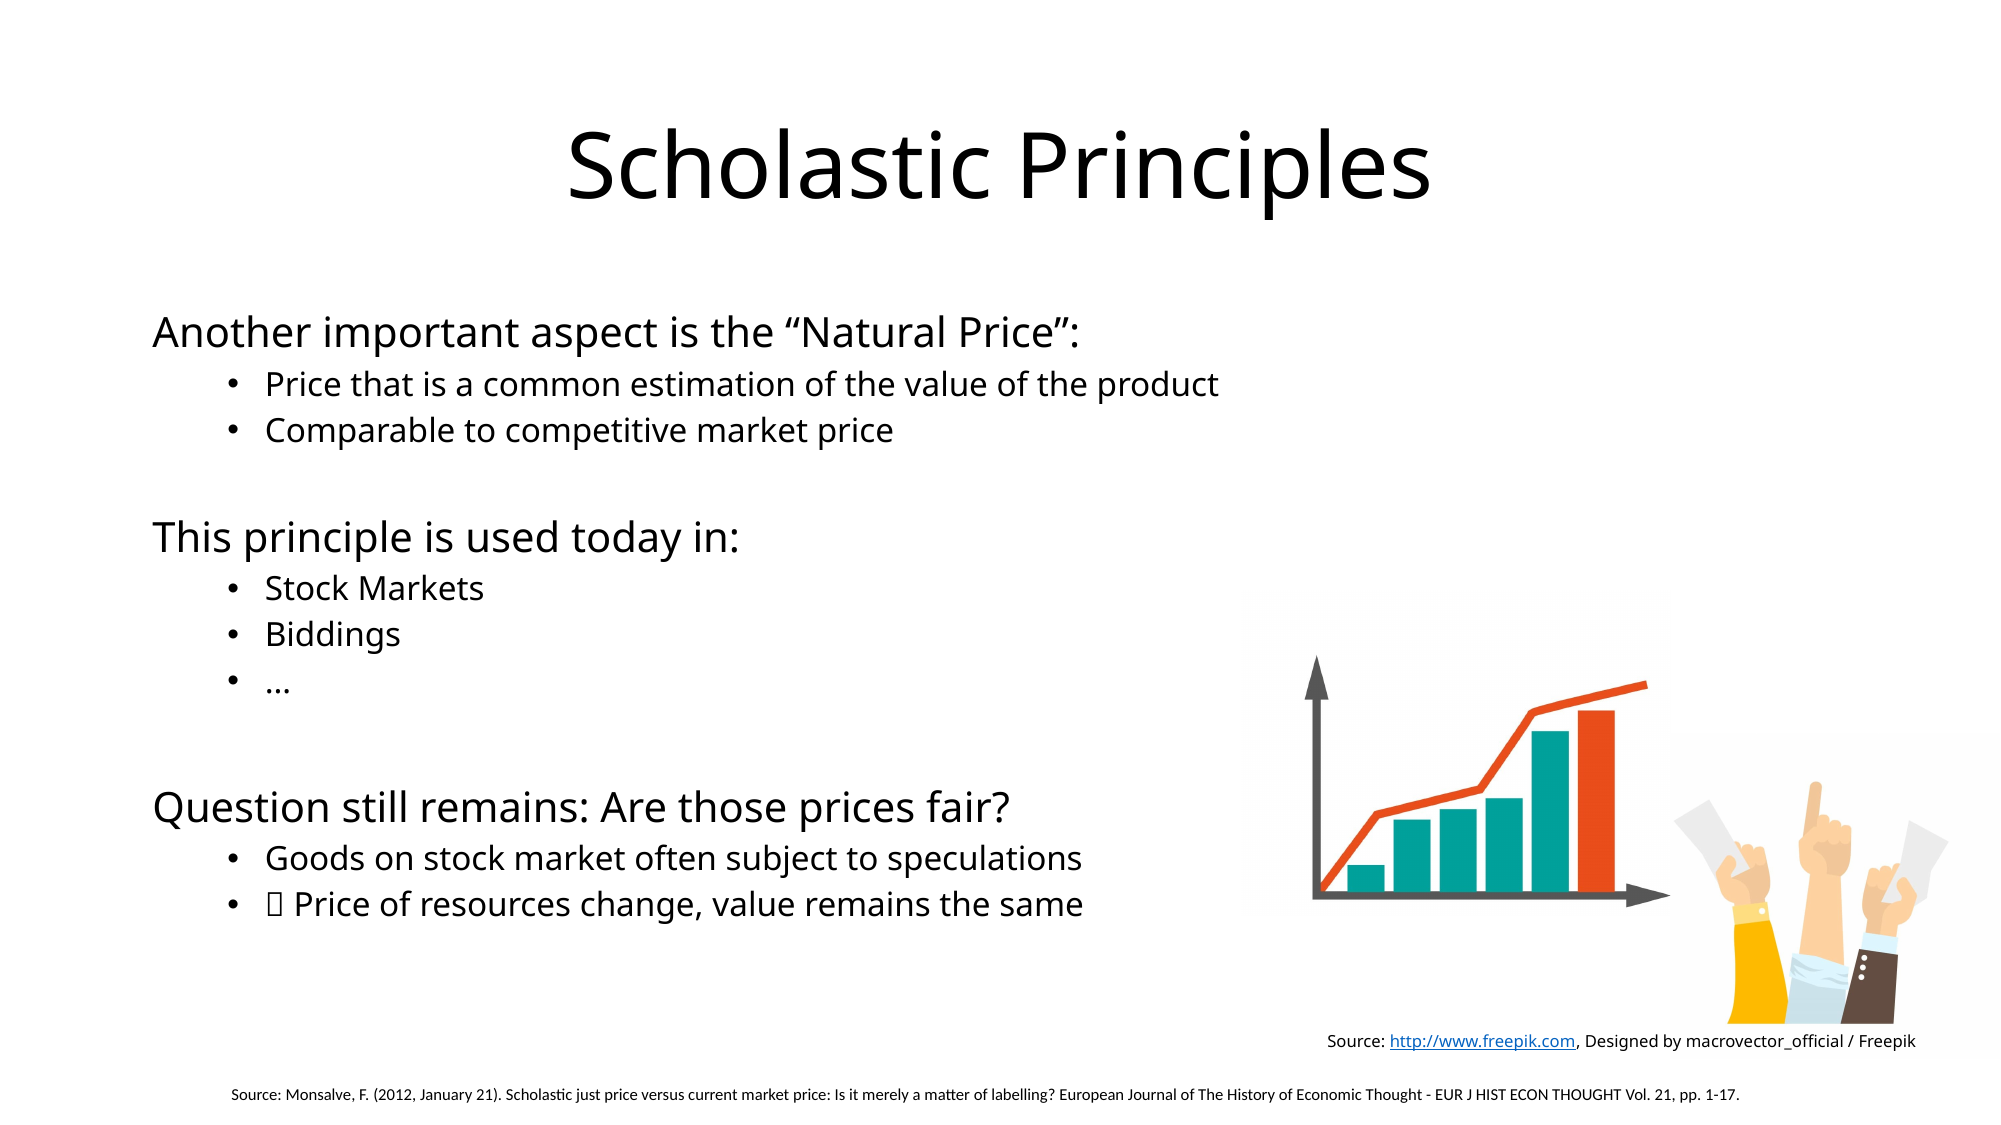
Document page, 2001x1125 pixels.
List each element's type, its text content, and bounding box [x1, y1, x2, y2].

text_box Source: Monsalve, F. (2012, January 21). Scholastic just price versus current market price: Is it merely a matter of labelling? European Journal of The History of Economic Thought - EUR J HIST ECON THOUGHT Vol. 21, pp. 1-17. [216, 1075, 1784, 1111]
list Another important aspect is the “Natural Price”: Price that is a common estimation of the value of the product Comparable to competitive market price This principle is used today in: Stock Markets Biddings … Question still remains: Are those prices fair? Goods on stock market often subject to speculations  Price of resources change, value remains the same [137, 304, 1863, 1019]
text_box Source: http://www.freepik.com, Designed by macrovector_official / Freepik [1312, 1023, 2000, 1062]
title Scholastic Principles [137, 59, 1863, 278]
picture [1241, 590, 2000, 1059]
